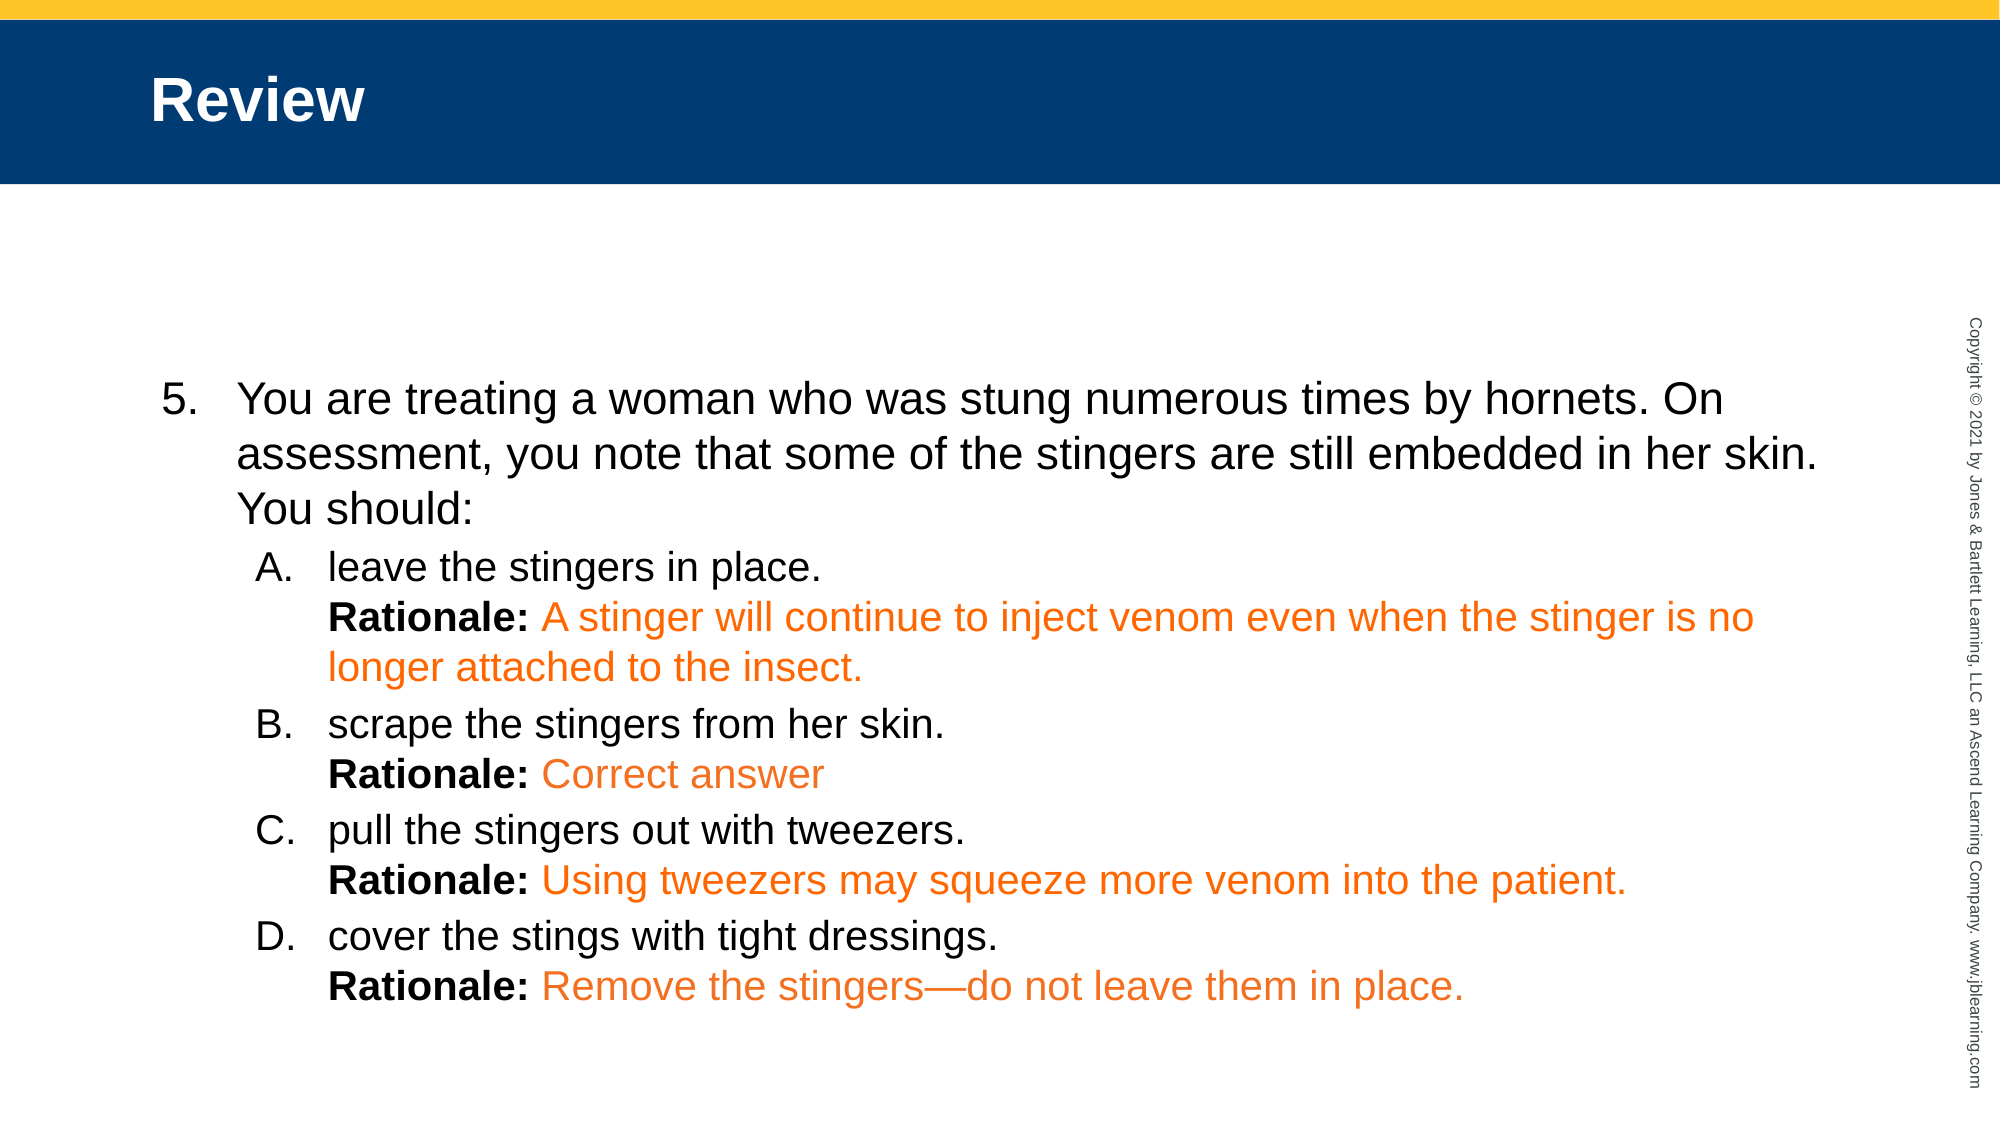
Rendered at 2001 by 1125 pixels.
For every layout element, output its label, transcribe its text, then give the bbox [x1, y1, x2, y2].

list You are treating a woman who was stung numerous times by hornets. On assessment, you note that some of the stingers are still embedded in her skin. You should: leave the stingers in place. Rationale: A stinger will continue to inject venom even when the stinger is no longer attached to the insect. scrape the stingers from her skin. Rationale: Correct answer pull the stingers out with tweezers. Rationale: Using tweezers may squeeze more venom into the patient. cover the stings with tight dressings. Rationale: Remove the stingers—do not leave them in place. [146, 361, 1859, 1016]
title Review [0, 19, 2000, 185]
